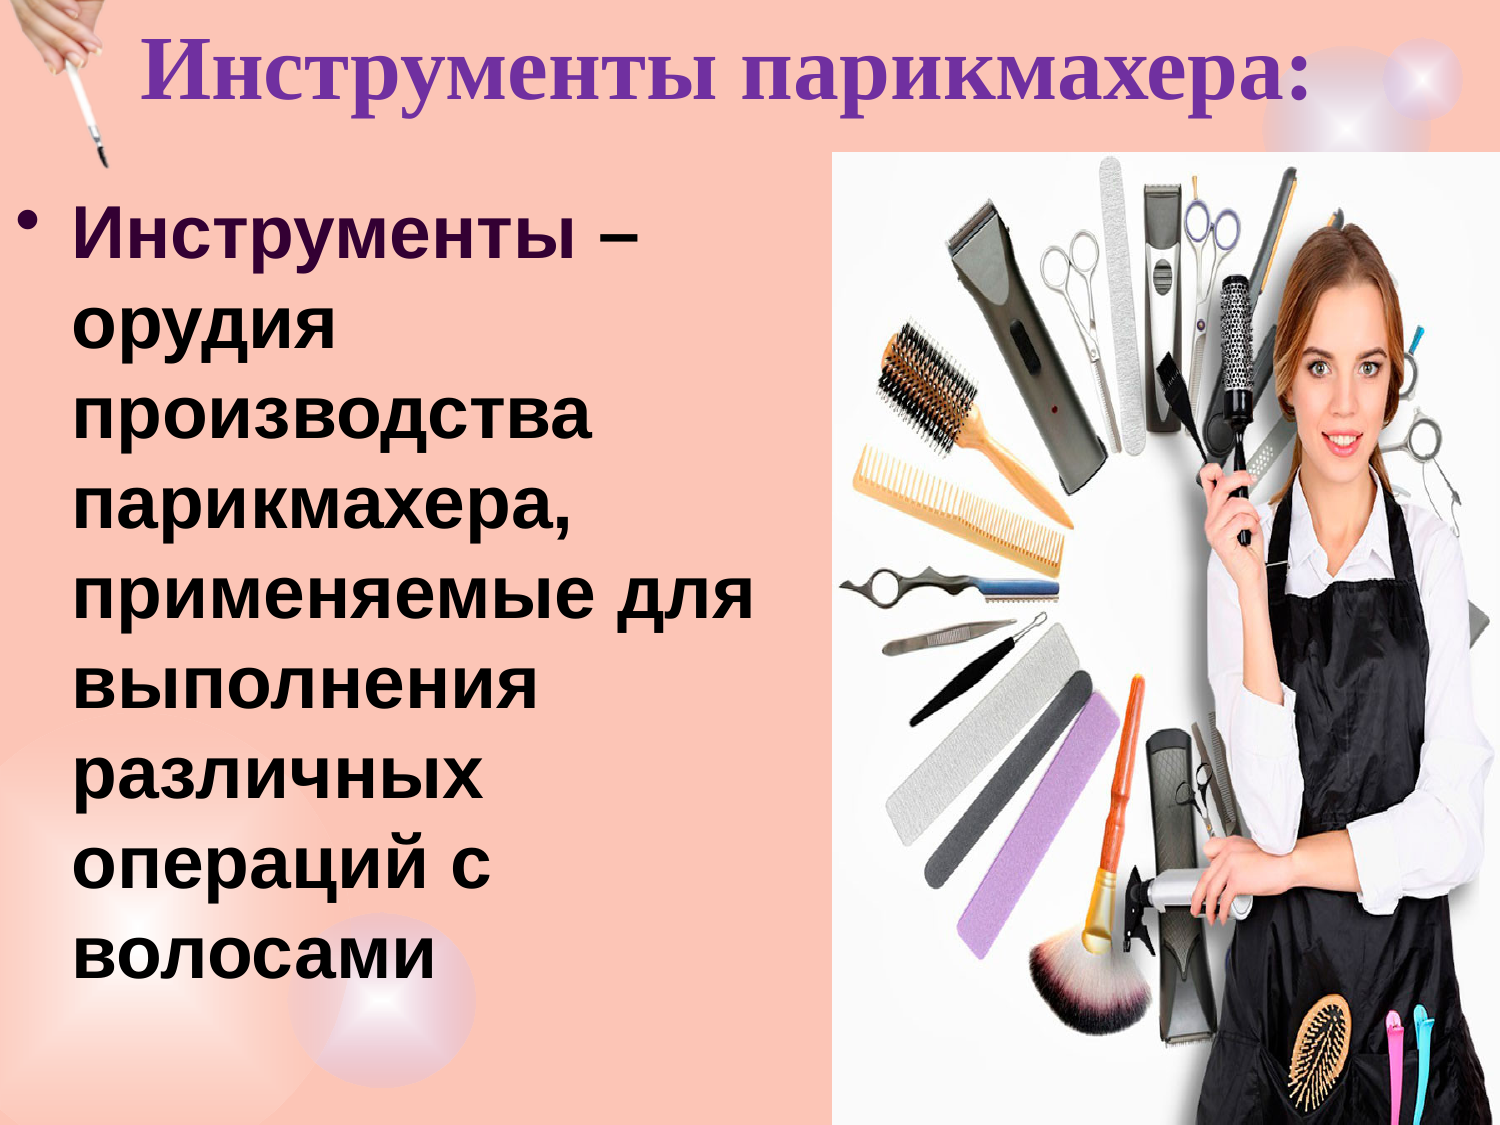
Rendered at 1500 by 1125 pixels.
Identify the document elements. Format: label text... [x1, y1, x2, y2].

title Инструменты парикмахера: [125, 0, 1425, 129]
list Инструменты – орудия производства парикмахера, применяемые для выполнения различных операций с волосами [0, 175, 826, 1125]
picture [831, 152, 1500, 1125]
picture [0, 0, 150, 175]
